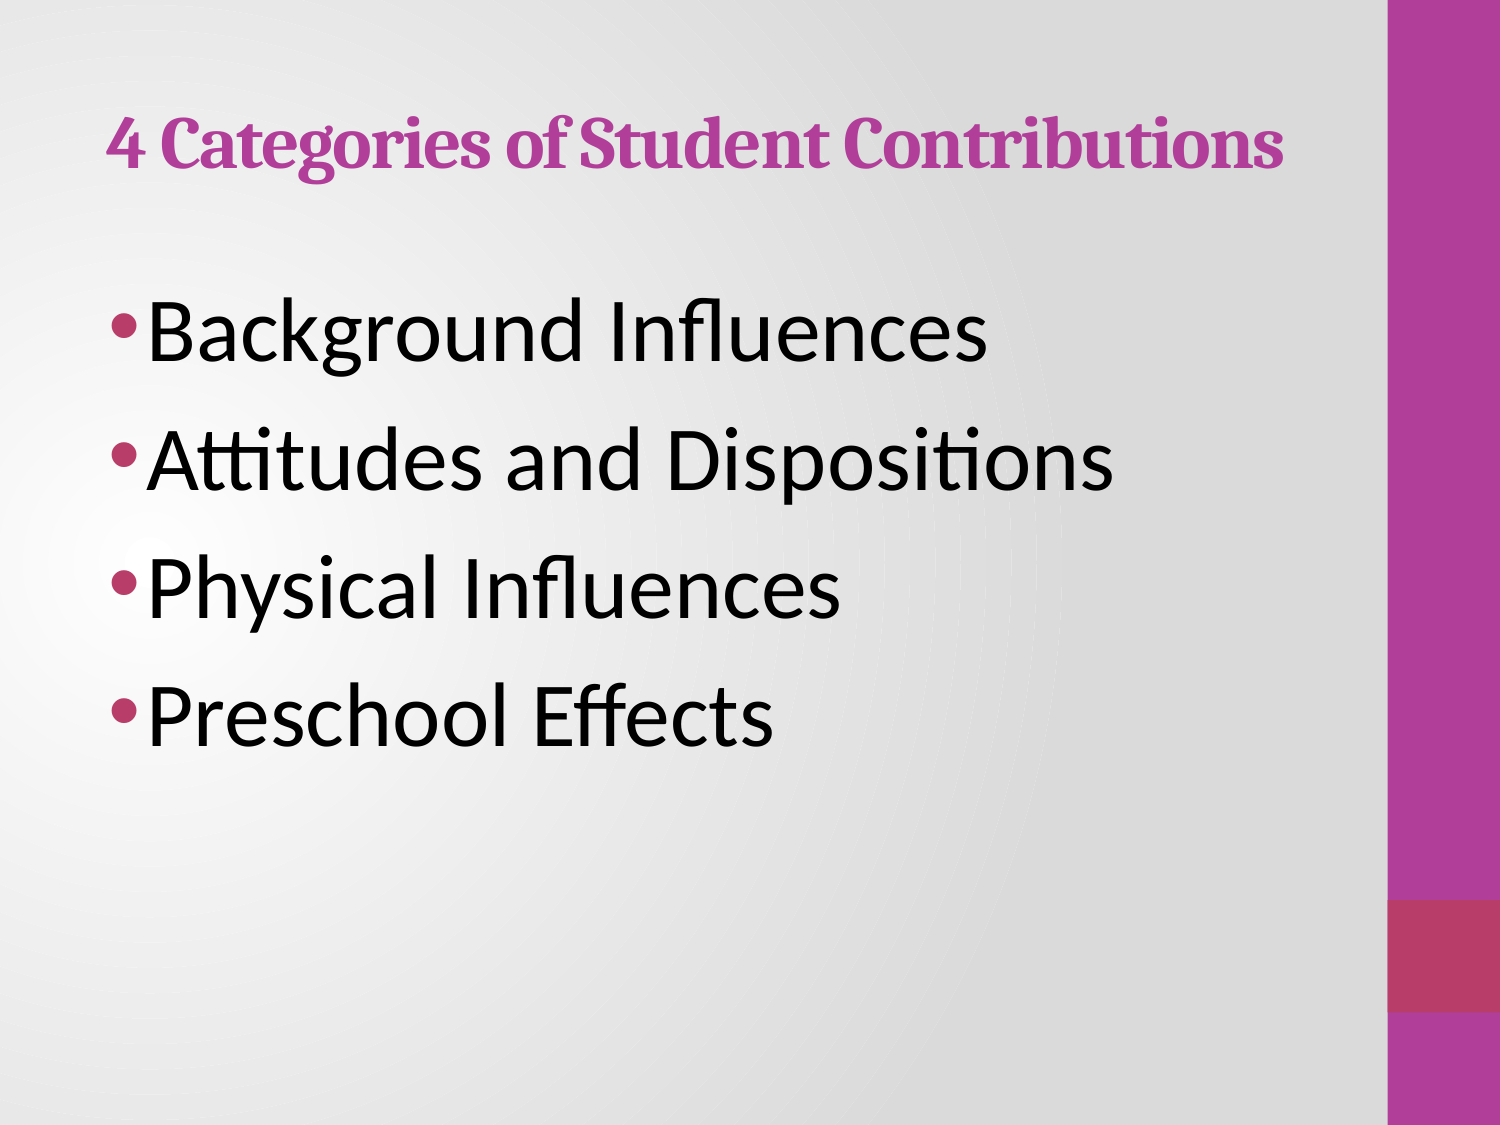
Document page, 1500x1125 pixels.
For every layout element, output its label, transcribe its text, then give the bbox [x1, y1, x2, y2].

list Background Influences Attitudes and Dispositions Physical Influences Preschool Effects [75, 262, 1325, 1050]
title 4 Categories of Student Contributions [75, 45, 1388, 233]
